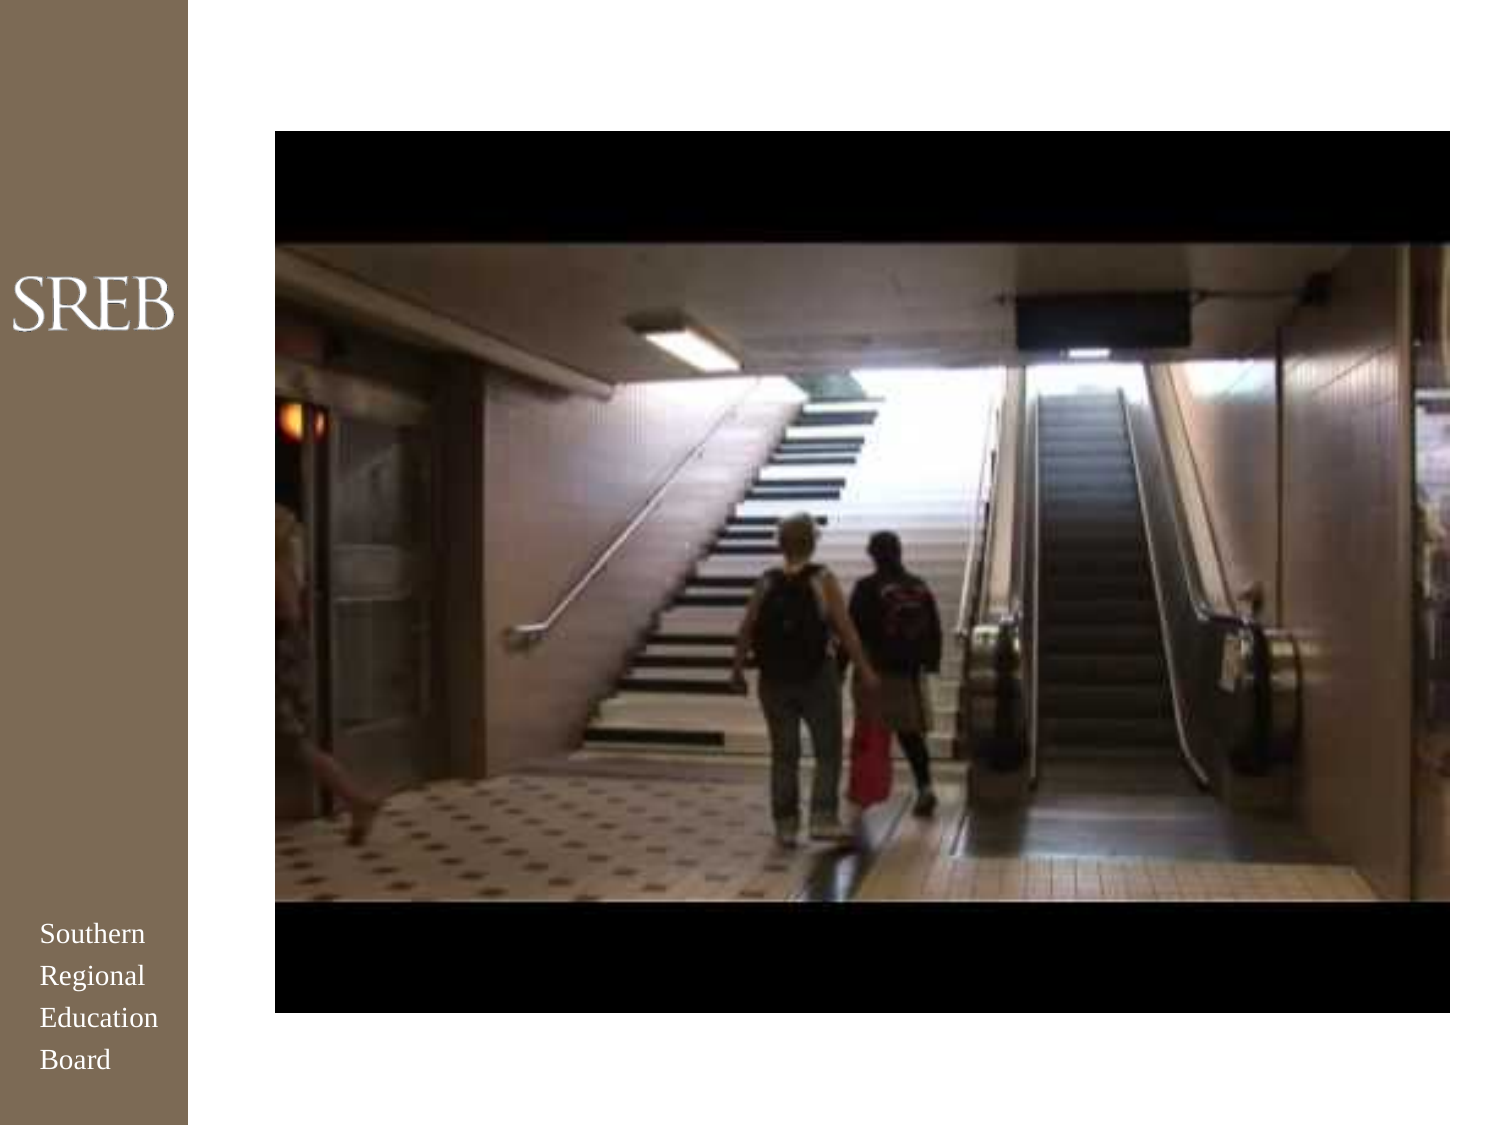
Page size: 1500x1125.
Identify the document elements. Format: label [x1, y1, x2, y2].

list [274, 131, 1451, 1013]
picture [12, 274, 175, 332]
